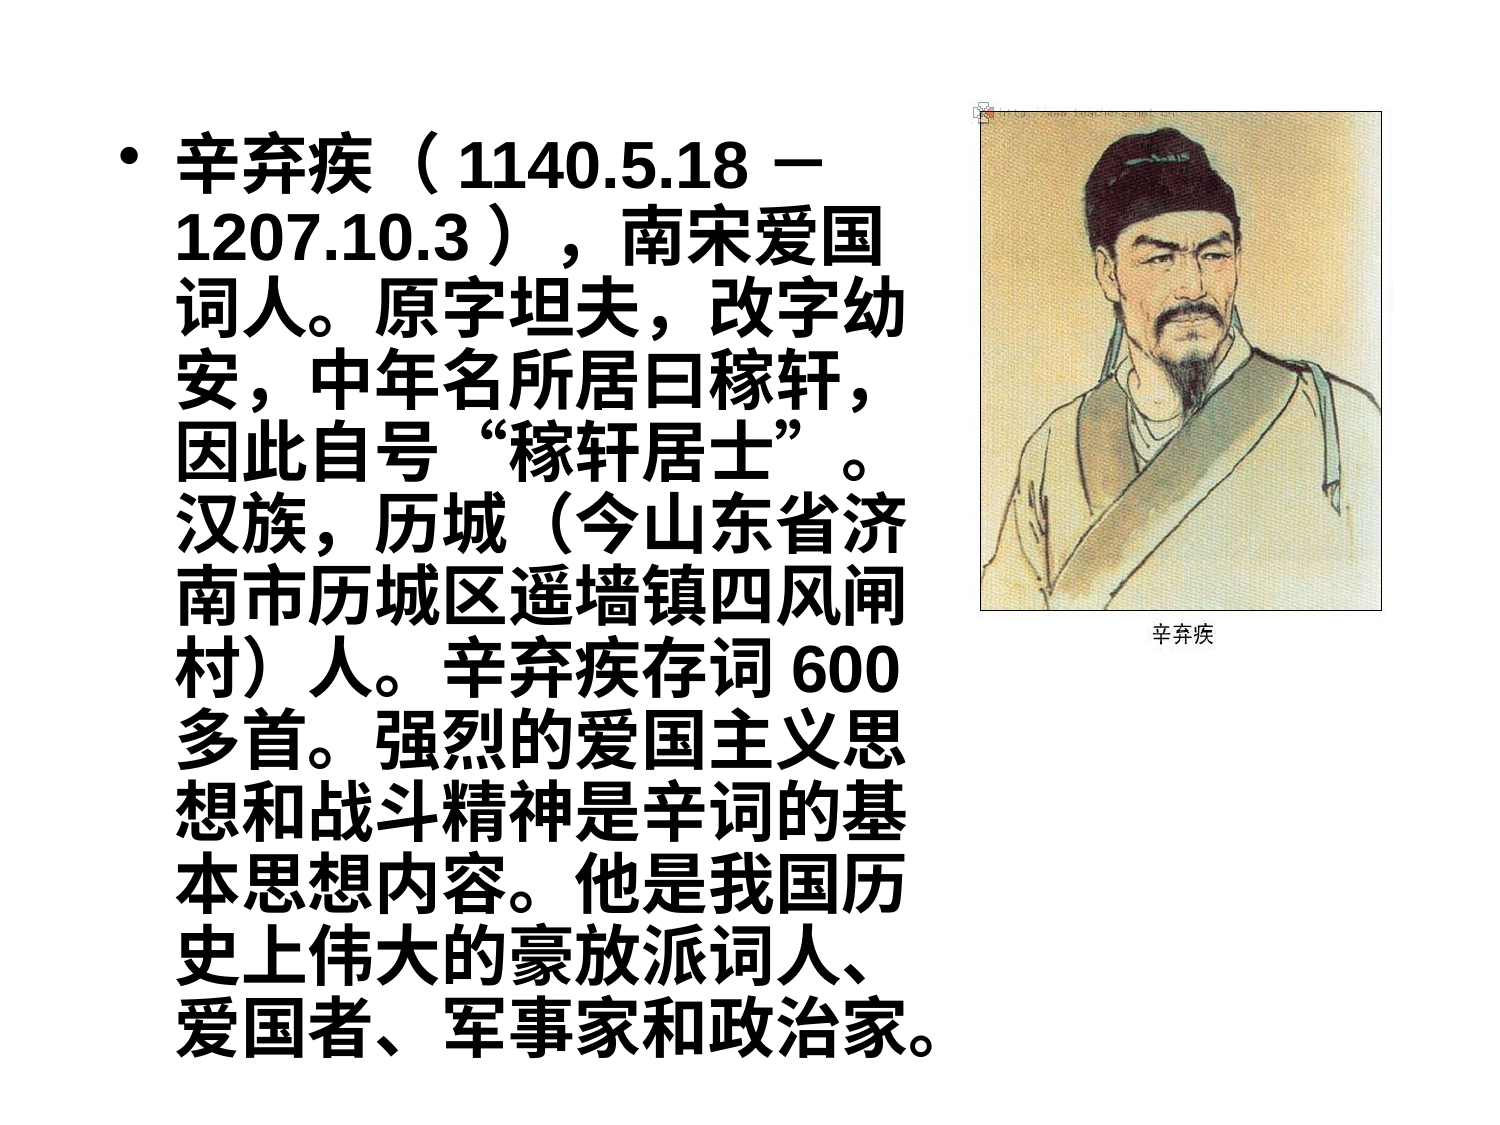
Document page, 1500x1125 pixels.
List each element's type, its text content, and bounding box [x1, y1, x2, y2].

picture [969, 100, 1393, 655]
list 辛弃疾（1140.5.18－1207.10.3），南宋爱国词人。原字坦夫，改字幼安，中年名所居曰稼轩，因此自号“稼轩居士”。汉族，历城（今山东省济南市历城区遥墙镇四风闸村）人。辛弃疾存词600多首。强烈的爱国主义思想和战斗精神是辛词的基本思想内容。他是我国历史上伟大的豪放派词人、爱国者、军事家和政治家。 [103, 123, 947, 990]
